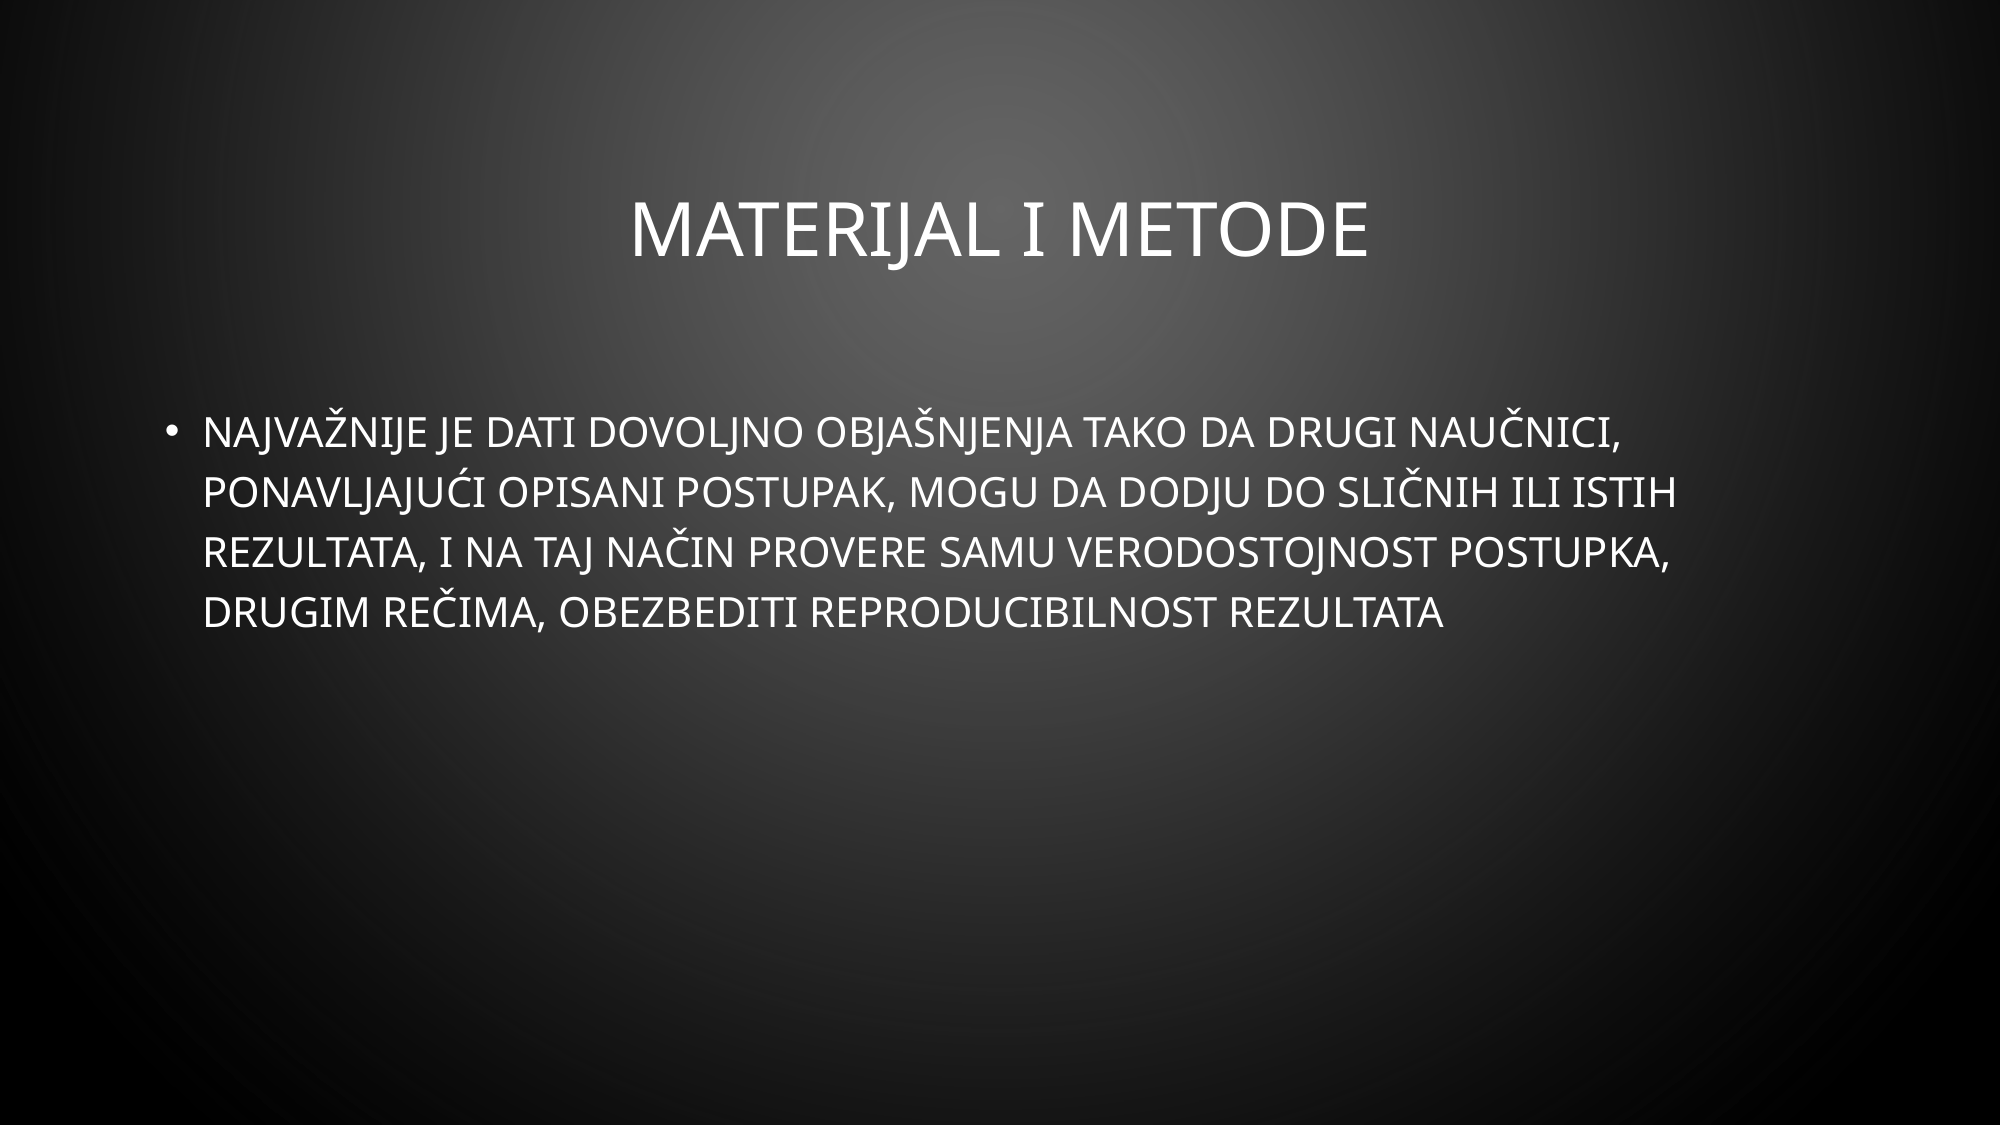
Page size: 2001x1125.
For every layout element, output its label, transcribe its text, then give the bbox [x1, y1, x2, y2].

title Materijal i metode [149, 101, 1851, 364]
list Najvažnije je dati dovoljno objašnjenja tako da drugi naučnici, ponavljajući opisani postupak, mogu da dodju do sličnih ili istih rezultata, i na taj način provere samu verodostojnost postupka, drugim rečima, obezbediti reproducibilnost rezultata [149, 388, 1851, 950]
picture [0, 0, 2000, 1125]
